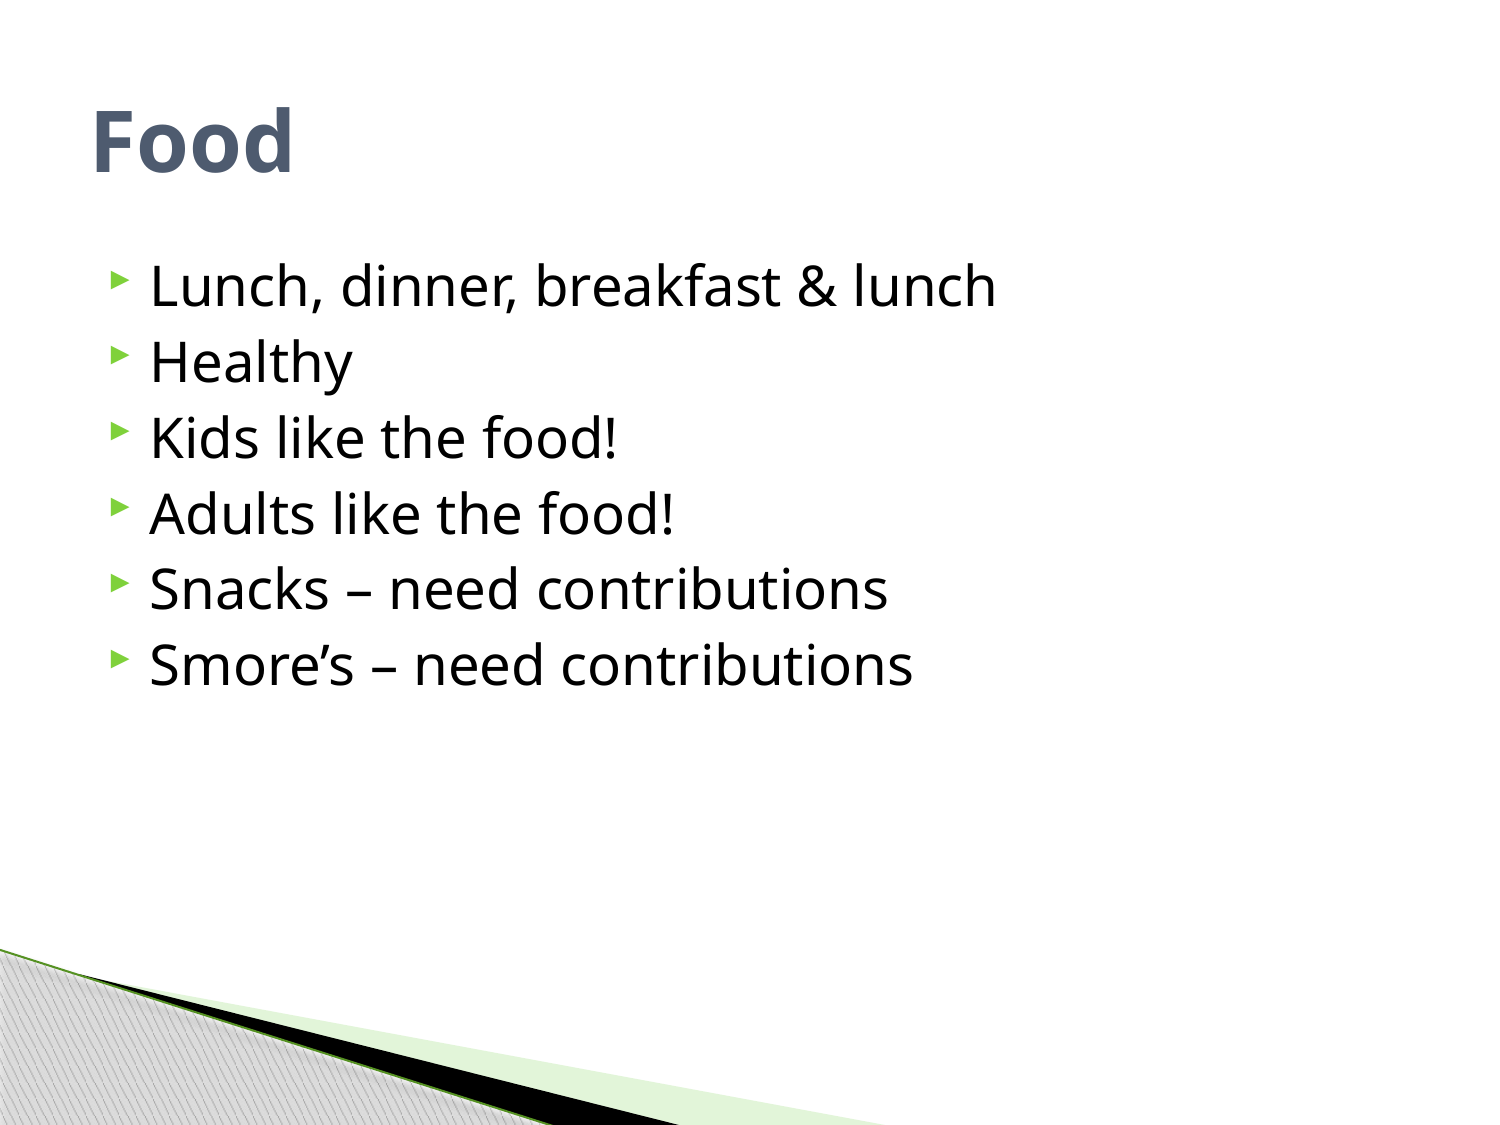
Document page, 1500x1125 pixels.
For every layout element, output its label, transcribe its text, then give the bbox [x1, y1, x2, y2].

list Lunch, dinner, breakfast & lunch Healthy Kids like the food! Adults like the food! Snacks – need contributions Smore’s – need contributions [75, 243, 1425, 986]
title Food [75, 45, 1425, 233]
